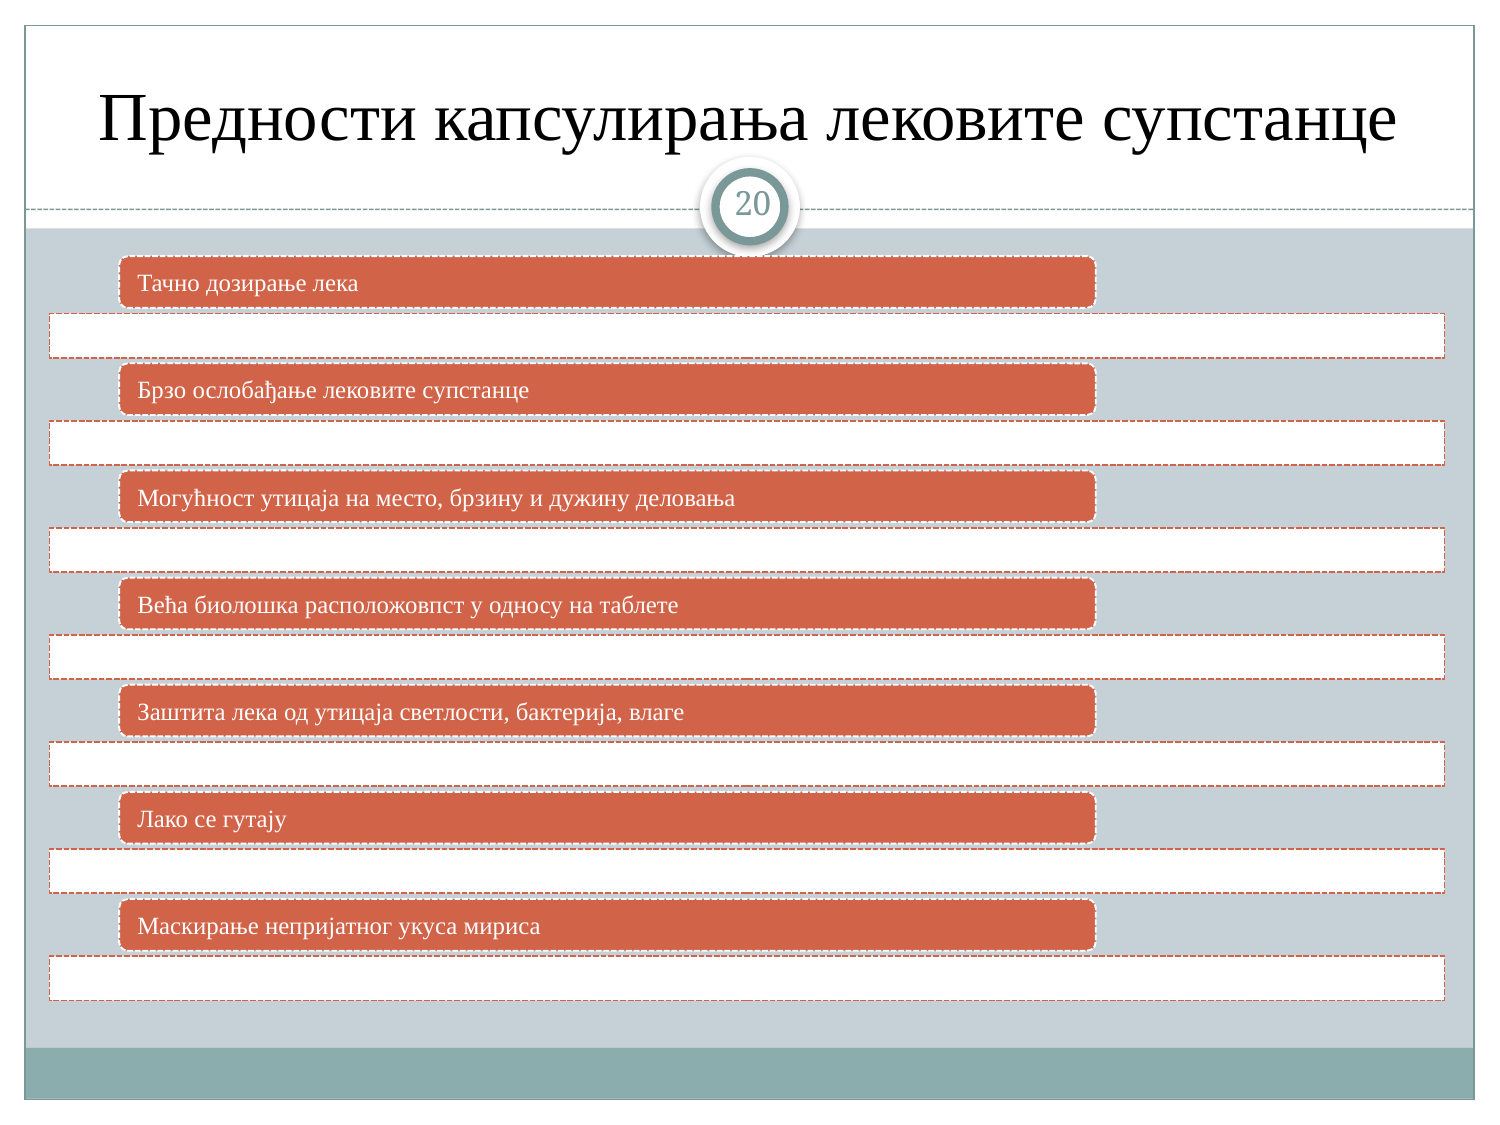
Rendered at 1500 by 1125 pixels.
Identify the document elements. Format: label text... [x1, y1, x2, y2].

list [49, 250, 1445, 1001]
slide_number 20 [715, 168, 791, 241]
title Предности капсулирања лековите супстанце [49, 37, 1450, 162]
